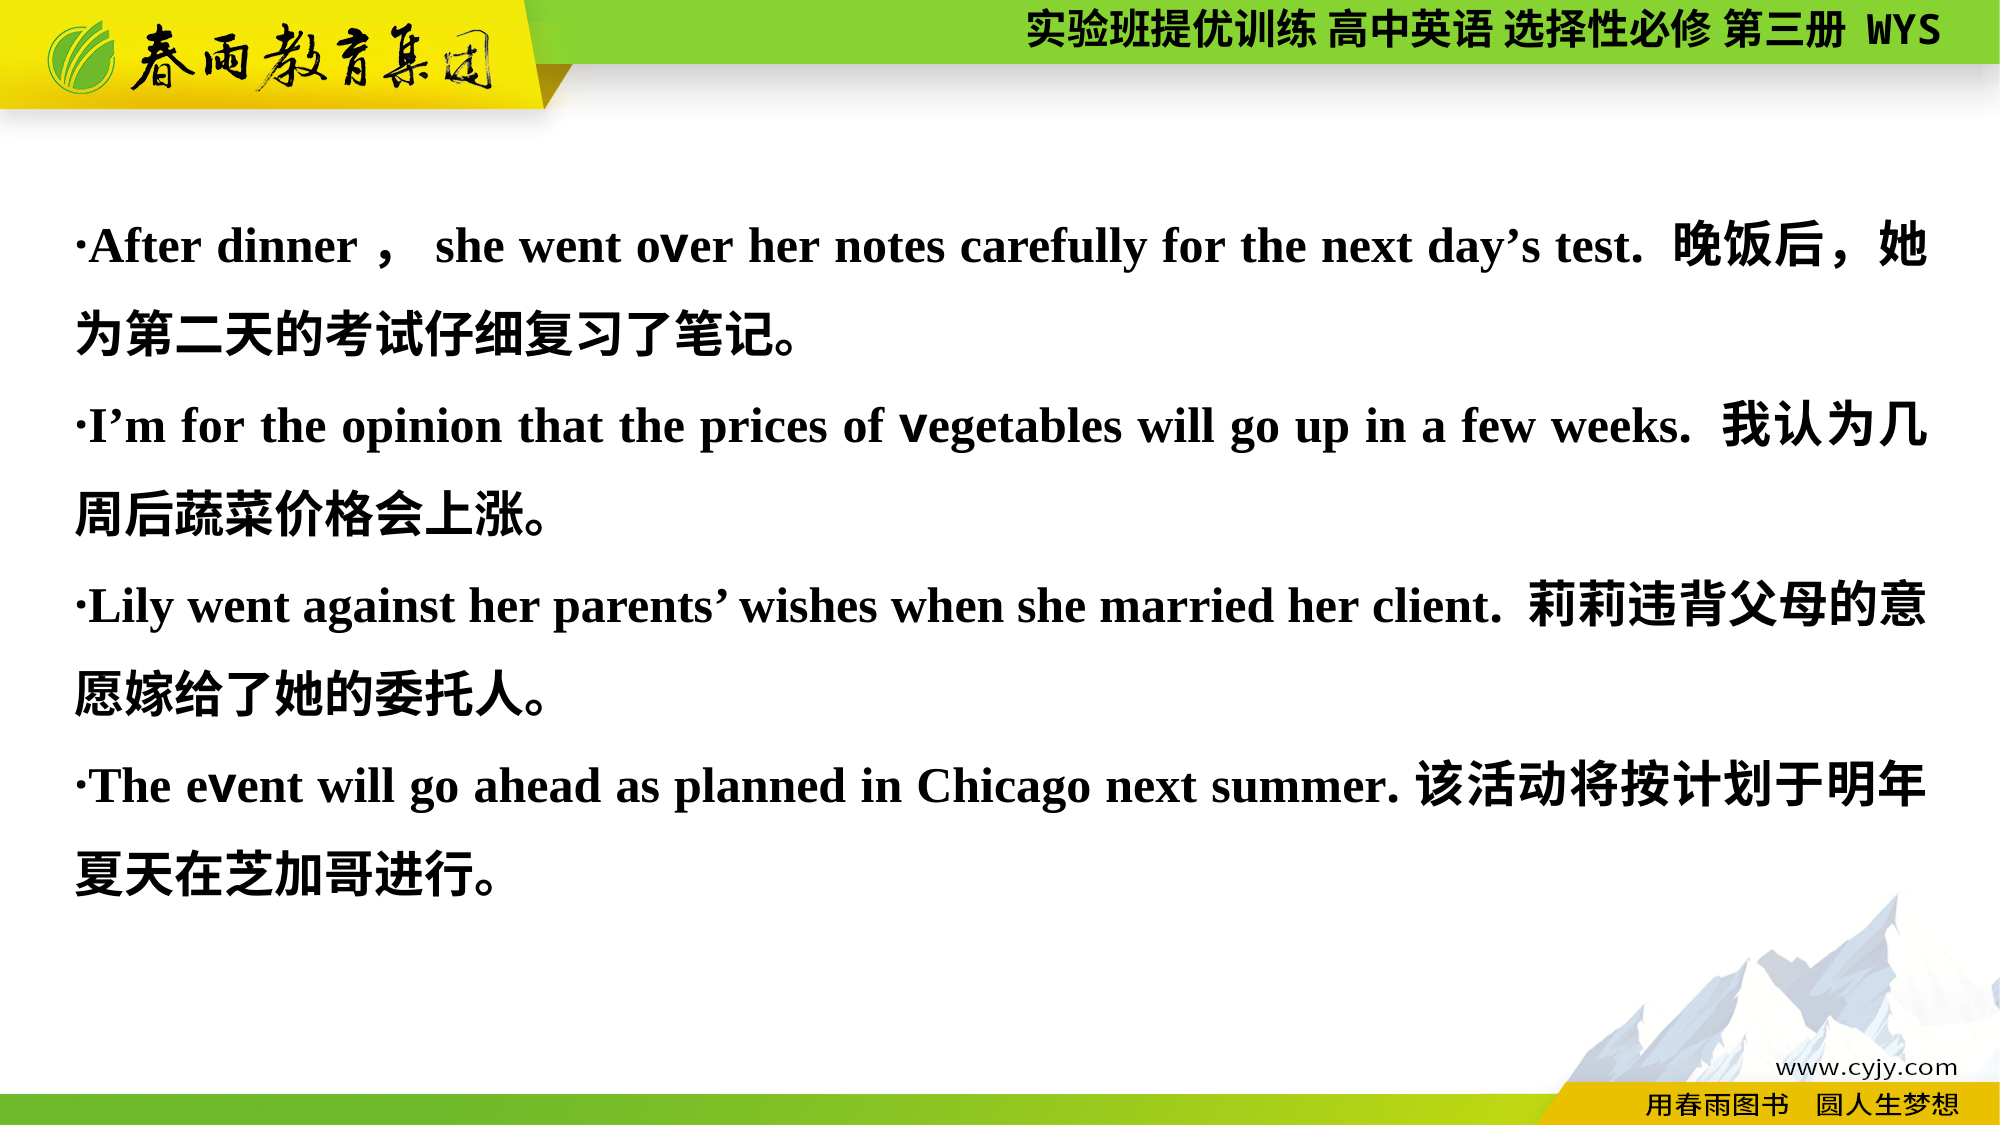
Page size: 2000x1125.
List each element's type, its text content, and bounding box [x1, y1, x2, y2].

list ·After dinner，she went over her notes carefully for the next day’s test. 晚饭后，她为第二天的考试仔细复习了笔记。 ·I’m for the opinion that the prices of vegetables will go up in a few weeks. 我认为几周后蔬菜价格会上涨。 ·Lily went against her parents’ wishes when she married her client. 莉莉违背父母的意愿嫁给了她的委托人。 ·The event will go ahead as planned in Chicago next summer.该活动将按计划于明年夏天在芝加哥进行。 [59, 174, 1944, 917]
picture [0, 0, 2000, 1125]
